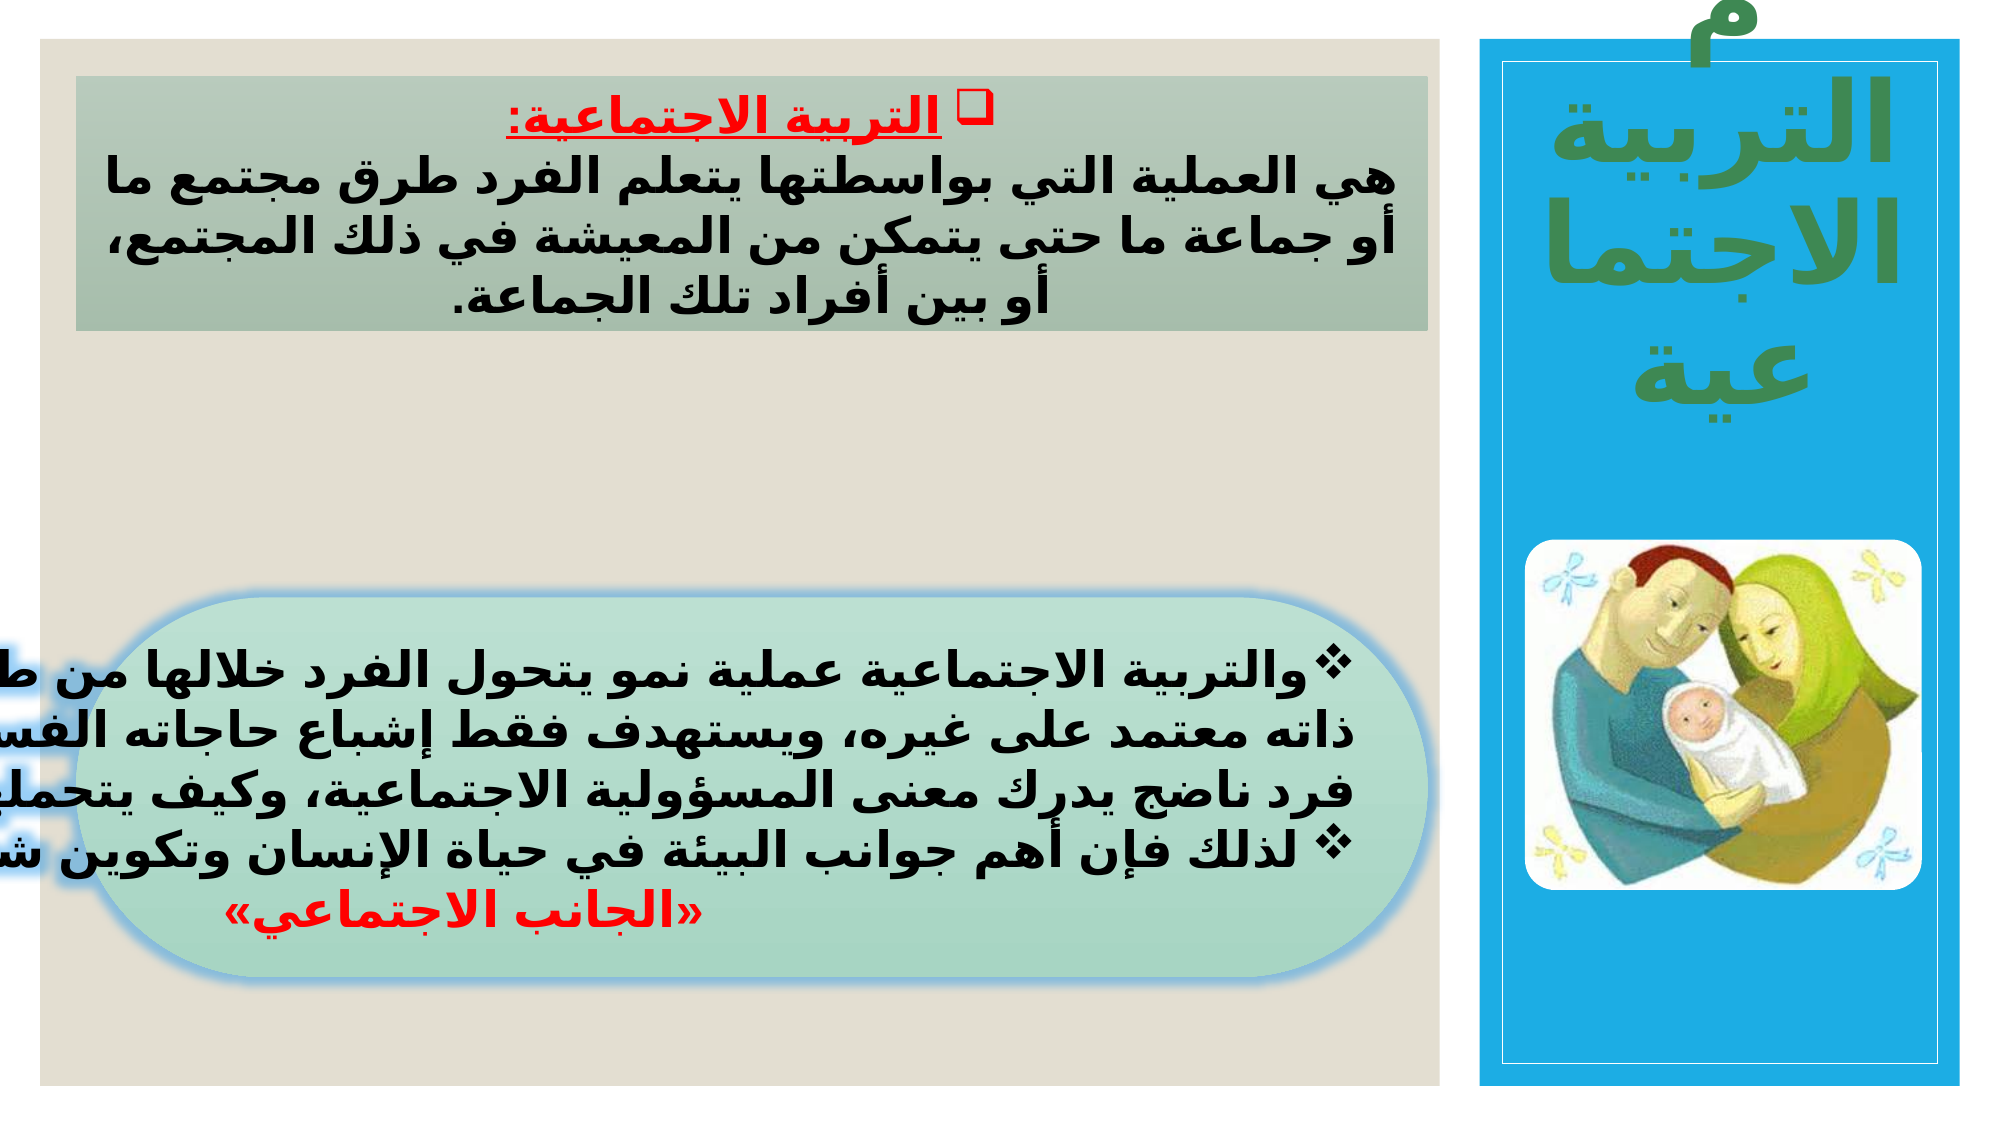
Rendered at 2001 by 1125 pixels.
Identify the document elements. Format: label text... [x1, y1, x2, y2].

text_box التربية الاجتماعية: هي العملية التي بواسطتها يتعلم الفرد طرق مجتمع ما أو جماعة ما حتى يتمكن من المعيشة في ذلك المجتمع، أو بين أفراد تلك الجماعة. [76, 75, 1428, 331]
text_box والتربية الاجتماعية عملية نمو يتحول الفرد خلالها من طفل متمركز حول ذاته معتمد على غيره، ويستهدف فقط إشباع حاجاته الفسيولوجية إلى فرد ناضج يدرك معنى المسؤولية الاجتماعية، وكيف يتحملها . لذلك فإن أهم جوانب البيئة في حياة الإنسان وتكوين شخصيته هي «الجانب الاجتماعي» [75, 596, 1429, 978]
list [1524, 539, 1922, 890]
title مفهوم التربية الاجتماعية [1524, 166, 1924, 437]
